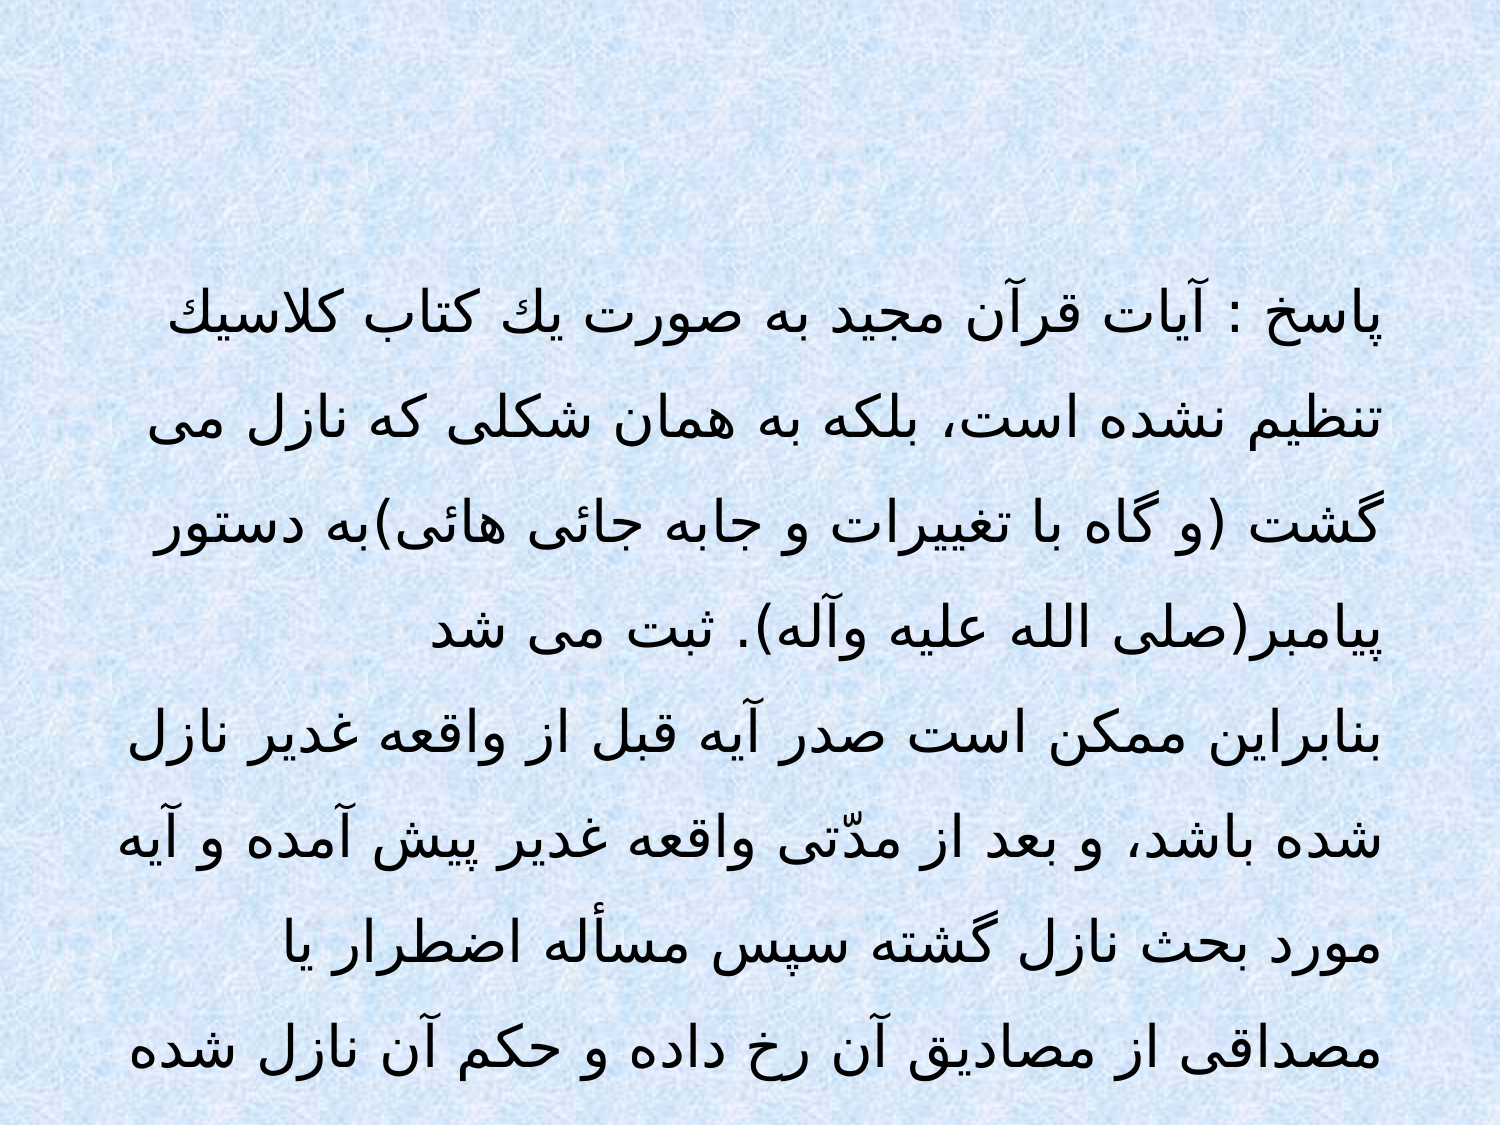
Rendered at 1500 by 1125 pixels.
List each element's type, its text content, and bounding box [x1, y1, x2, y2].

picture [0, 0, 1500, 1125]
text_box پاسخ : آيات قرآن مجيد به صورت يك كتاب كلاسيك تنظيم نشده است، بلكه به همان شكلى كه نازل مى گشت (و گاه با تغييرات و جابه جائى هائى)به دستور پيامبر(صلى الله عليه وآله). ثبت مى شد بنابراين ممكن است صدر آيه قبل از واقعه غدير نازل شده باشد، و بعد از مدّتى واقعه غدير پيش آمده و آيه مورد بحث نازل گشته سپس مسأله اضطرار يا مصداقى از مصاديق آن رخ داده و حكم آن نازل شده باشد [100, 231, 1400, 1125]
